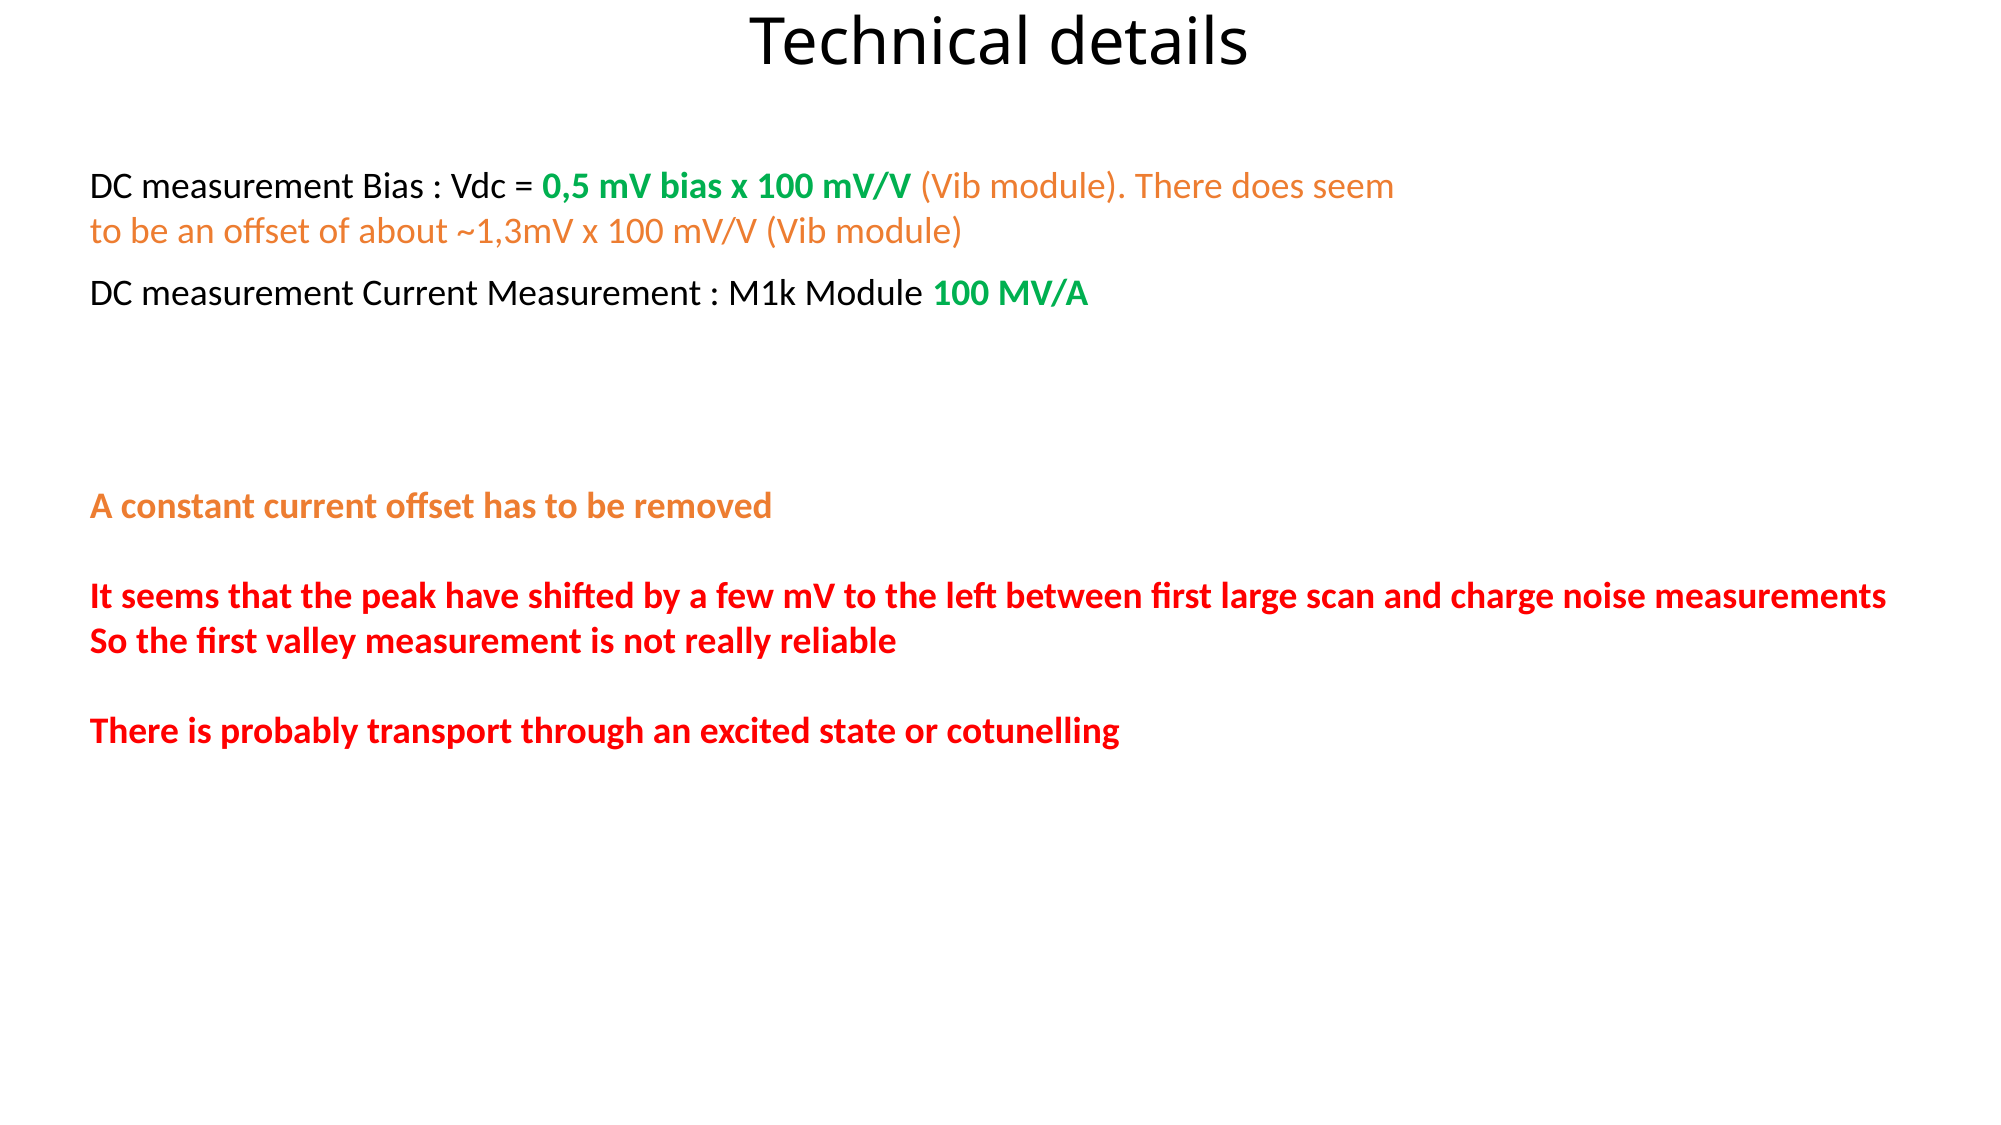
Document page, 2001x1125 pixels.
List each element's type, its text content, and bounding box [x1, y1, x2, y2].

title Technical details [137, 0, 1863, 86]
text_box A constant current offset has to be removed It seems that the peak have shifted by a few mV to the left between first large scan and charge noise measurements So the first valley measurement is not really reliable There is probably transport through an excited state or cotunelling [74, 473, 1926, 804]
text_box DC measurement Current Measurement : M1k Module 100 MV/A [74, 260, 1450, 320]
text_box DC measurement Bias : Vdc = 0,5 mV bias x 100 mV/V (Vib module). There does seem to be an offset of about ~1,3mV x 100 mV/V (Vib module) [74, 154, 1450, 259]
